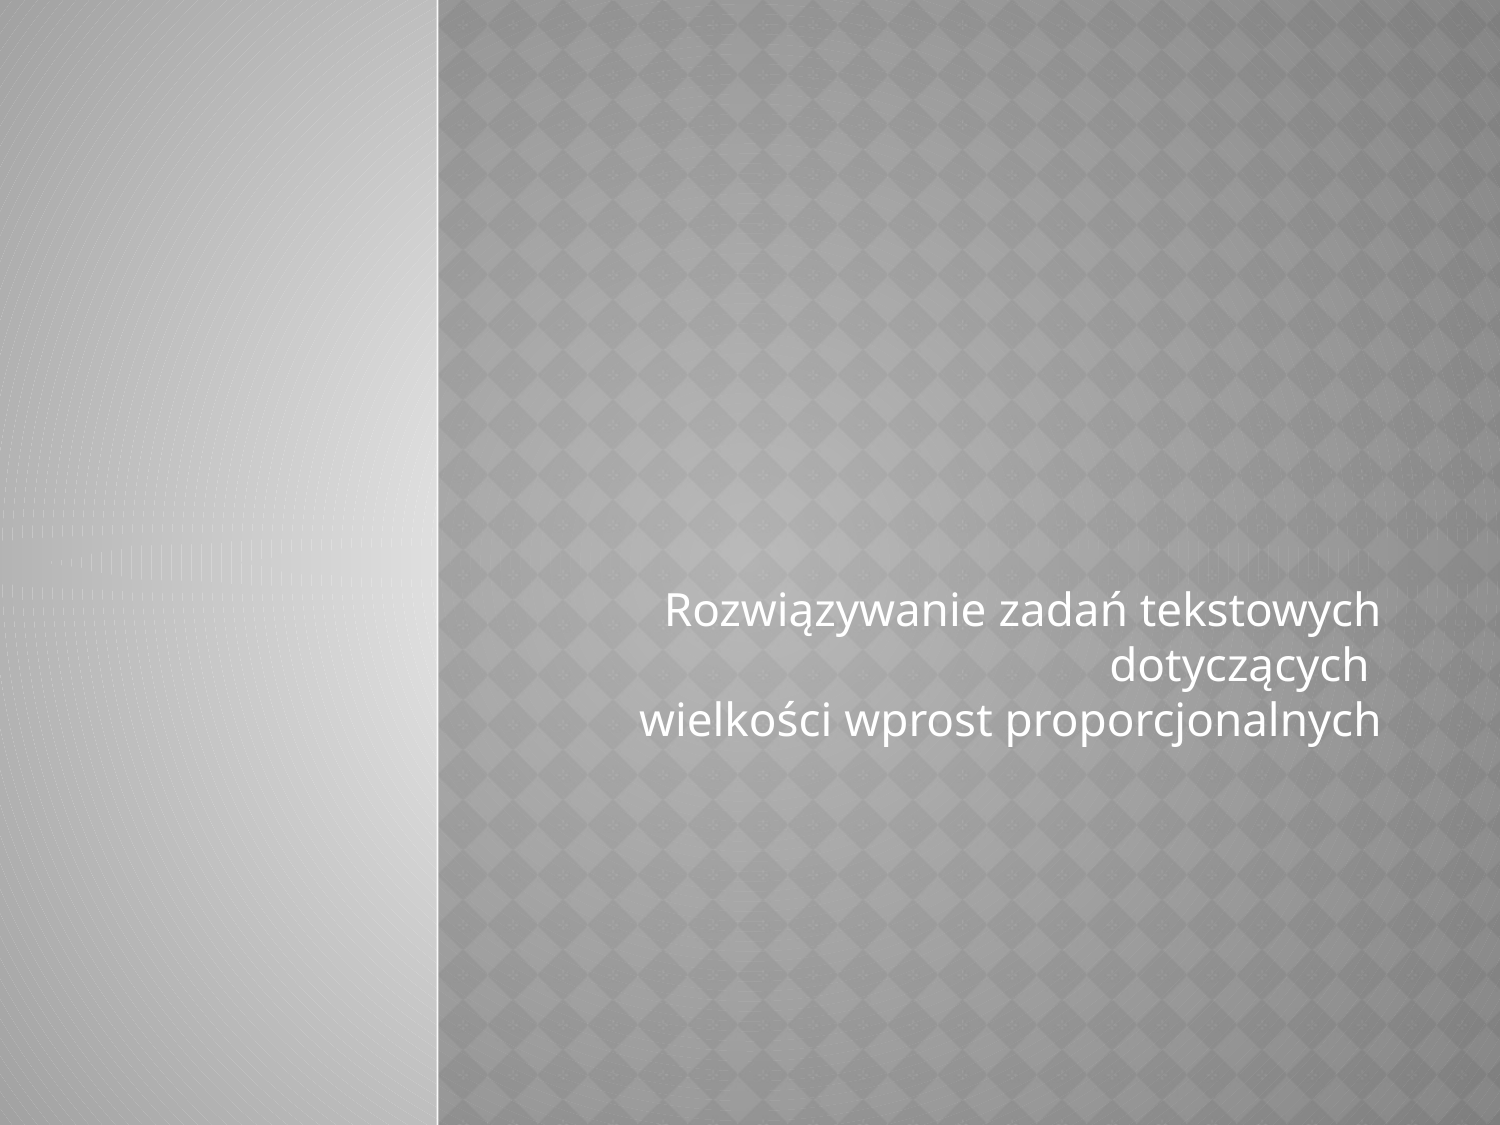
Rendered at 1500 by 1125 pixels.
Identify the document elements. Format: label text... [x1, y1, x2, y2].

subtitle Rozwiązywanie zadań tekstowych dotyczących wielkości wprost proporcjonalnych [550, 580, 1390, 762]
